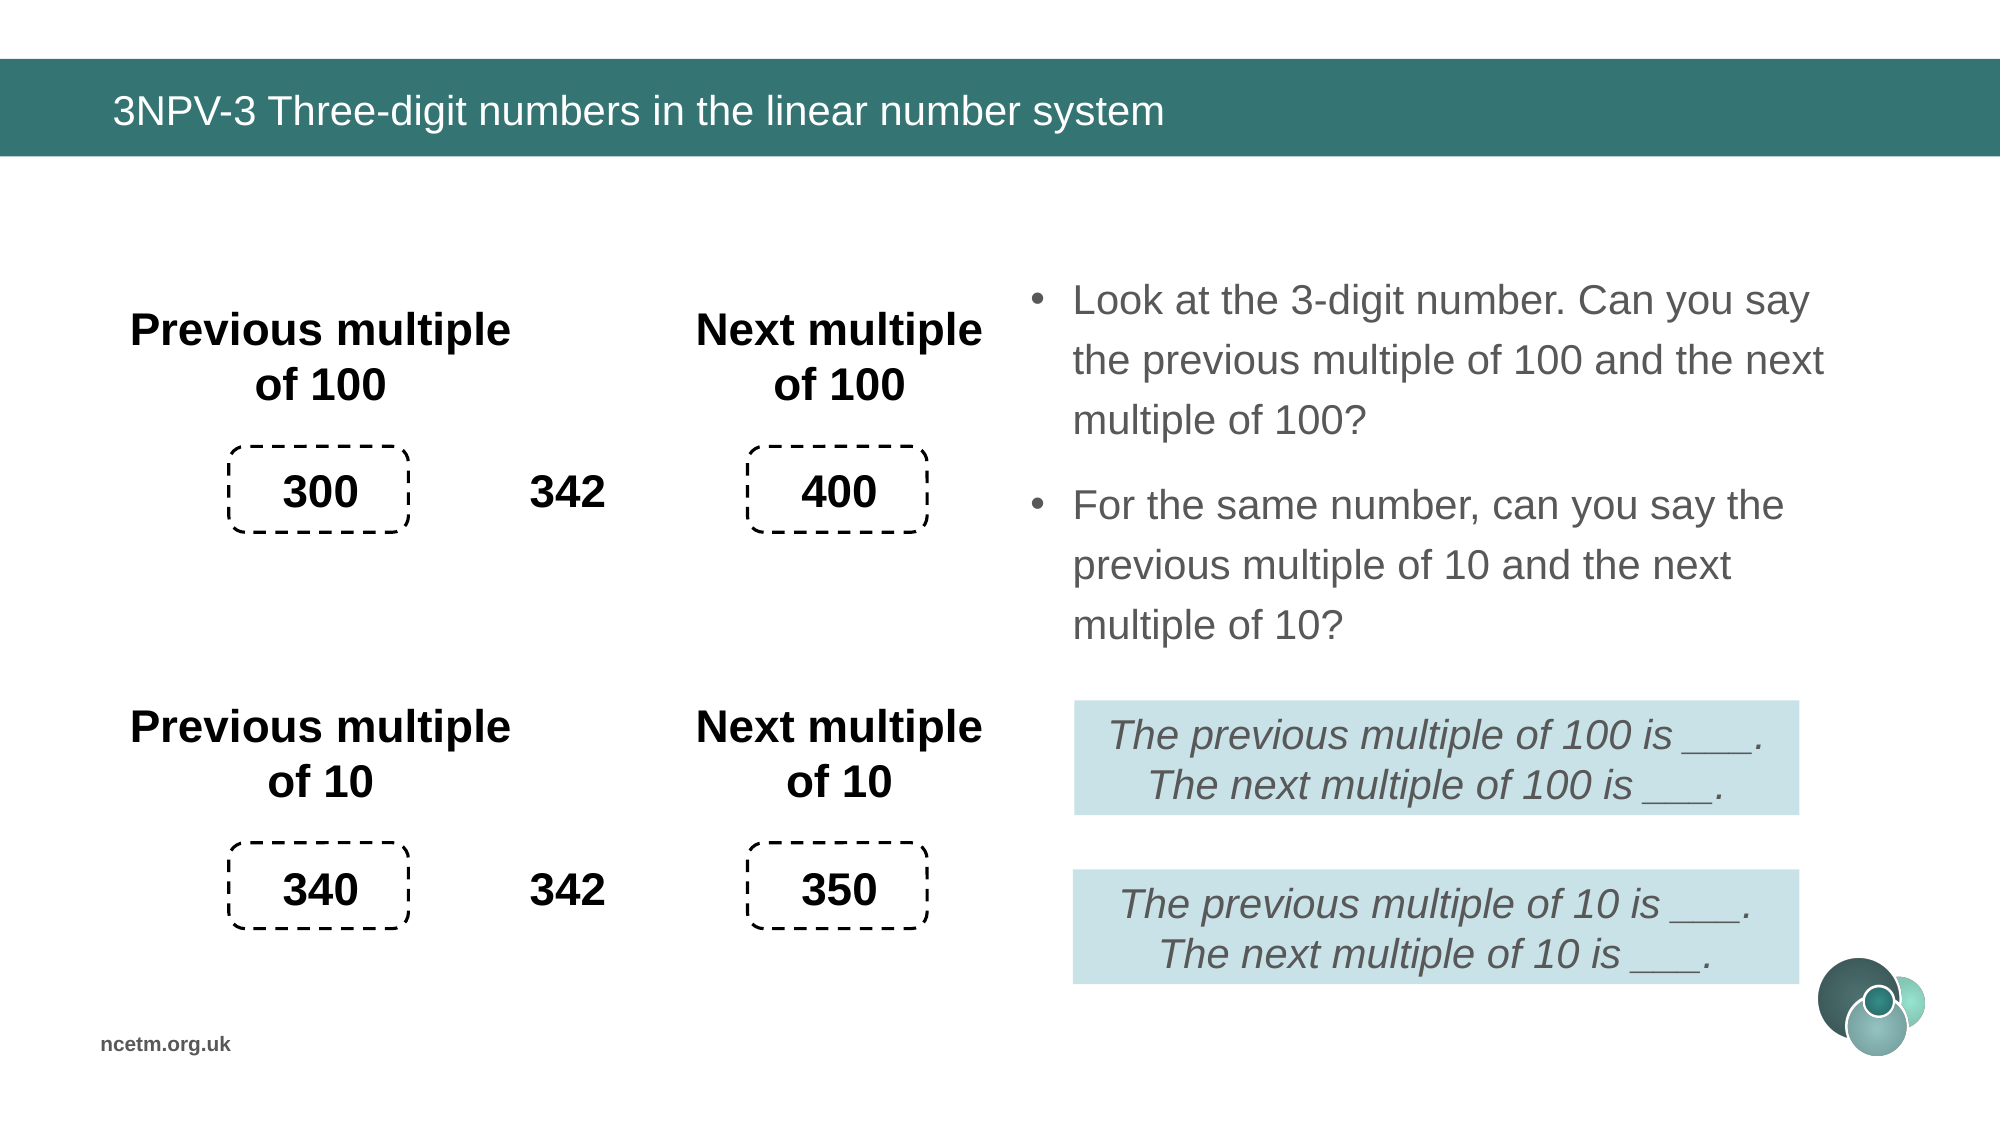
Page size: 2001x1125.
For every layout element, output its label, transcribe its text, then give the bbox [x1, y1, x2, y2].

text_box The previous multiple of 10 is ___. The next multiple of 10 is ___. [1072, 869, 1800, 985]
picture [1818, 958, 1925, 1056]
text_box Next multiple of 100 [667, 292, 1012, 417]
text_box [226, 444, 411, 535]
title 3NPV-3 Three-digit numbers in the linear number system [97, 76, 1945, 147]
text_box 342 [488, 453, 648, 524]
text_box [745, 444, 930, 535]
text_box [102, 689, 1012, 929]
text_box Look at the 3-digit number. Can you say the previous multiple of 100 and the next multiple of 100? For the same number, can you say the previous multiple of 10 and the next multiple of 10? [1015, 255, 1877, 929]
text_box Previous multiple of 100 [102, 292, 540, 417]
text_box The previous multiple of 100 is ___. The next multiple of 100 is ___. [1074, 700, 1800, 816]
